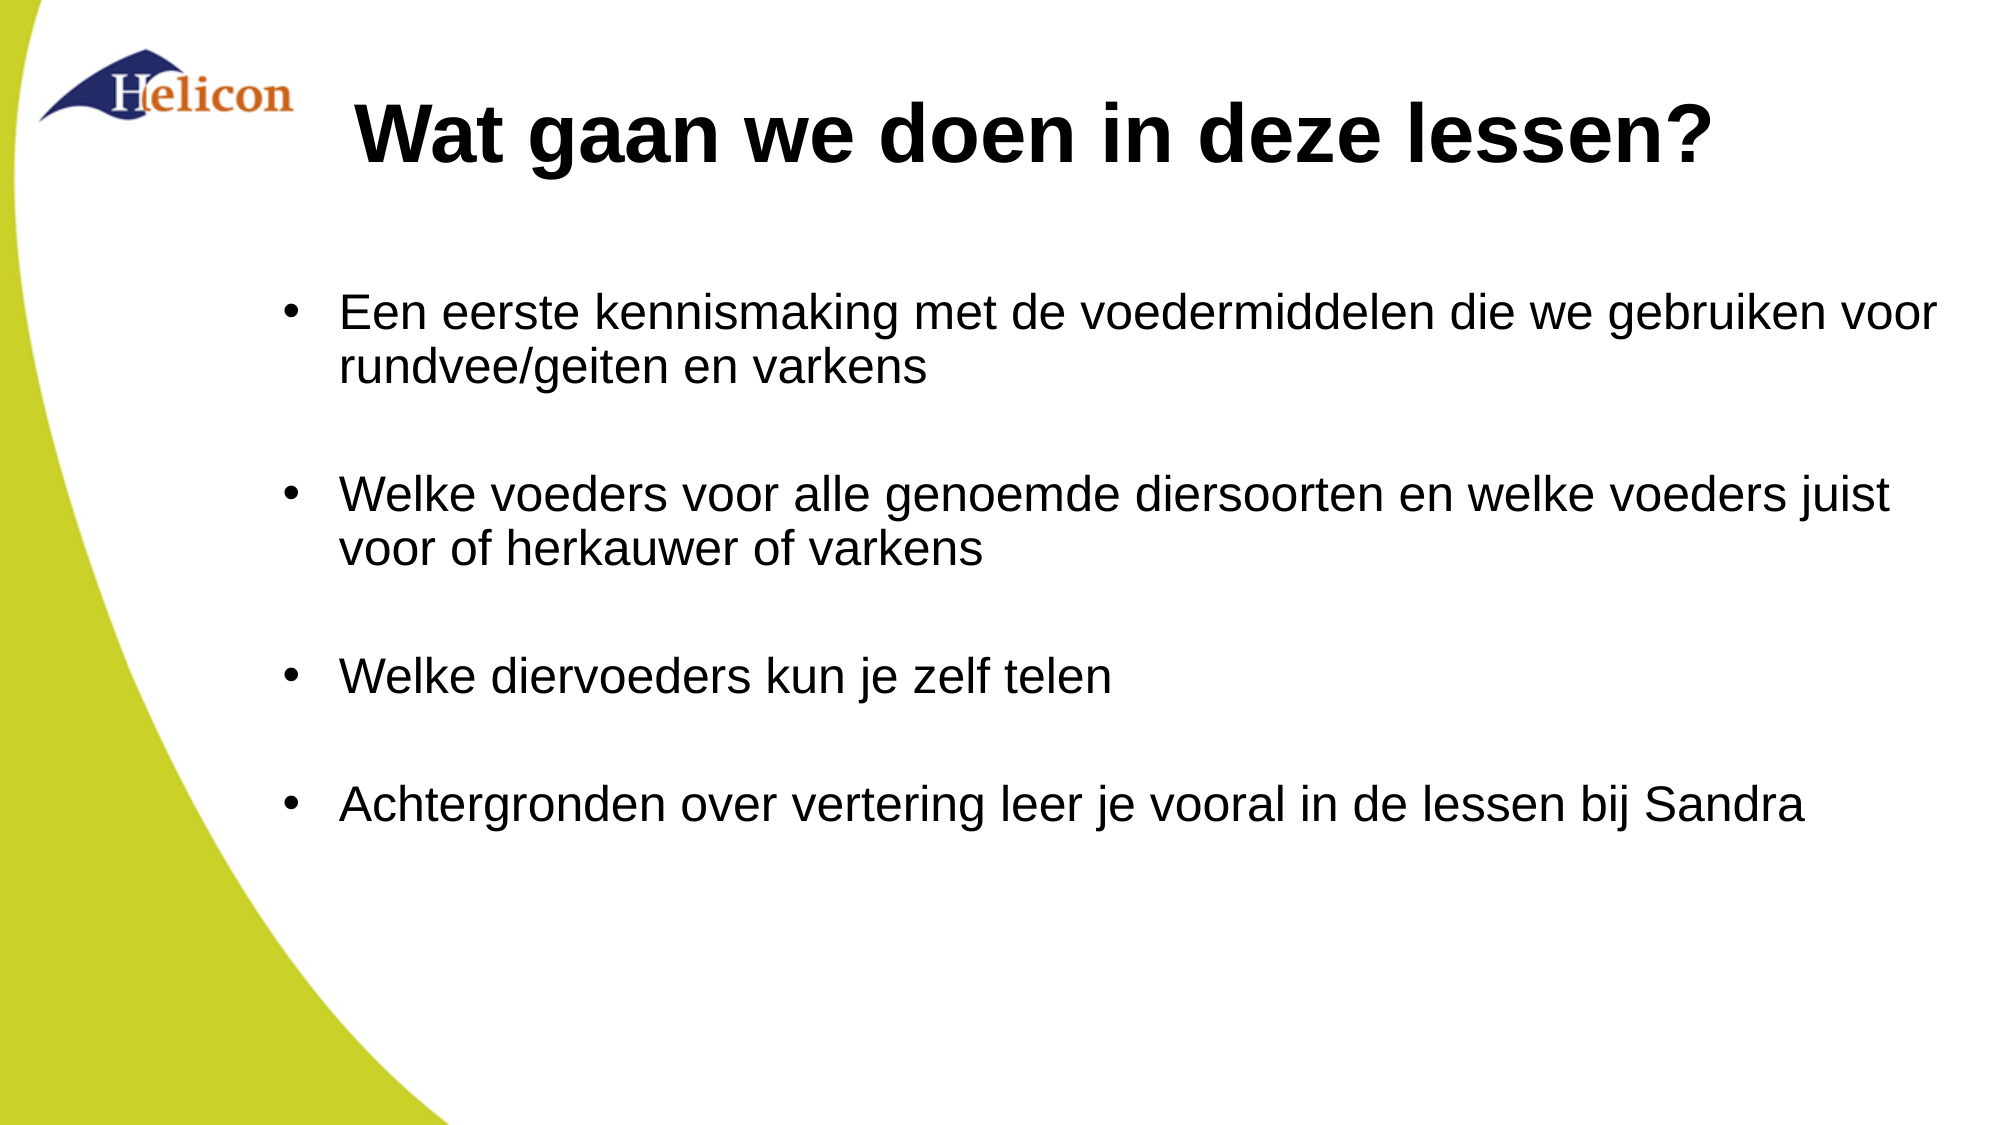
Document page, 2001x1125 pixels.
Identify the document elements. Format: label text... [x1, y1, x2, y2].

list Een eerste kennismaking met de voedermiddelen die we gebruiken voor rundvee/geiten en varkens Welke voeders voor alle genoemde diersoorten en welke voeders juist voor of herkauwer of varkens Welke diervoeders kun je zelf telen Achtergronden over vertering leer je vooral in de lessen bij Sandra [267, 278, 1969, 1080]
title Wat gaan we doen in deze lessen? [314, 49, 1756, 209]
picture [0, 0, 1500, 1125]
